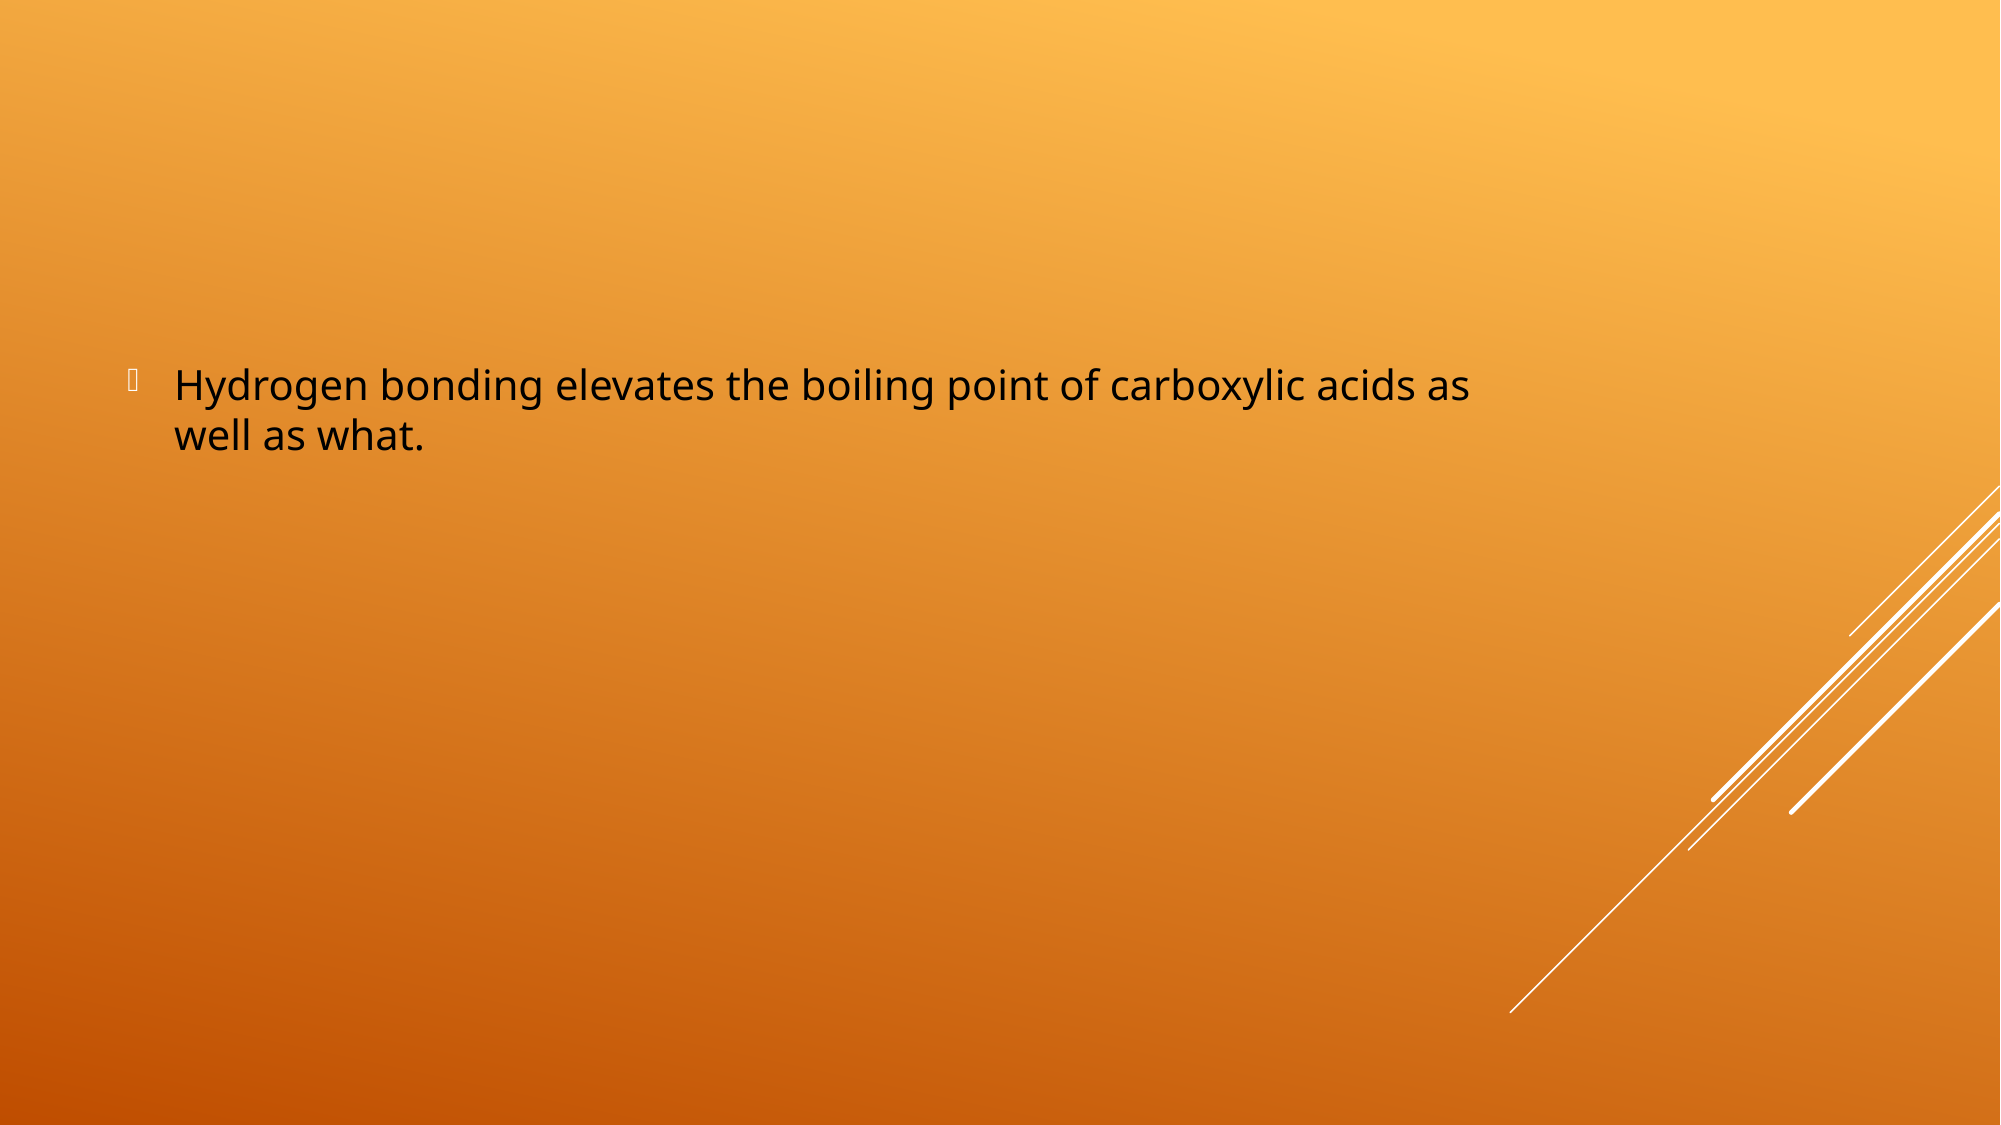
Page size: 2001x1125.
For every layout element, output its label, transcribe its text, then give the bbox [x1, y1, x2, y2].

list Hydrogen bonding elevates the boiling point of carboxylic acids as well as what. [112, 112, 1513, 706]
